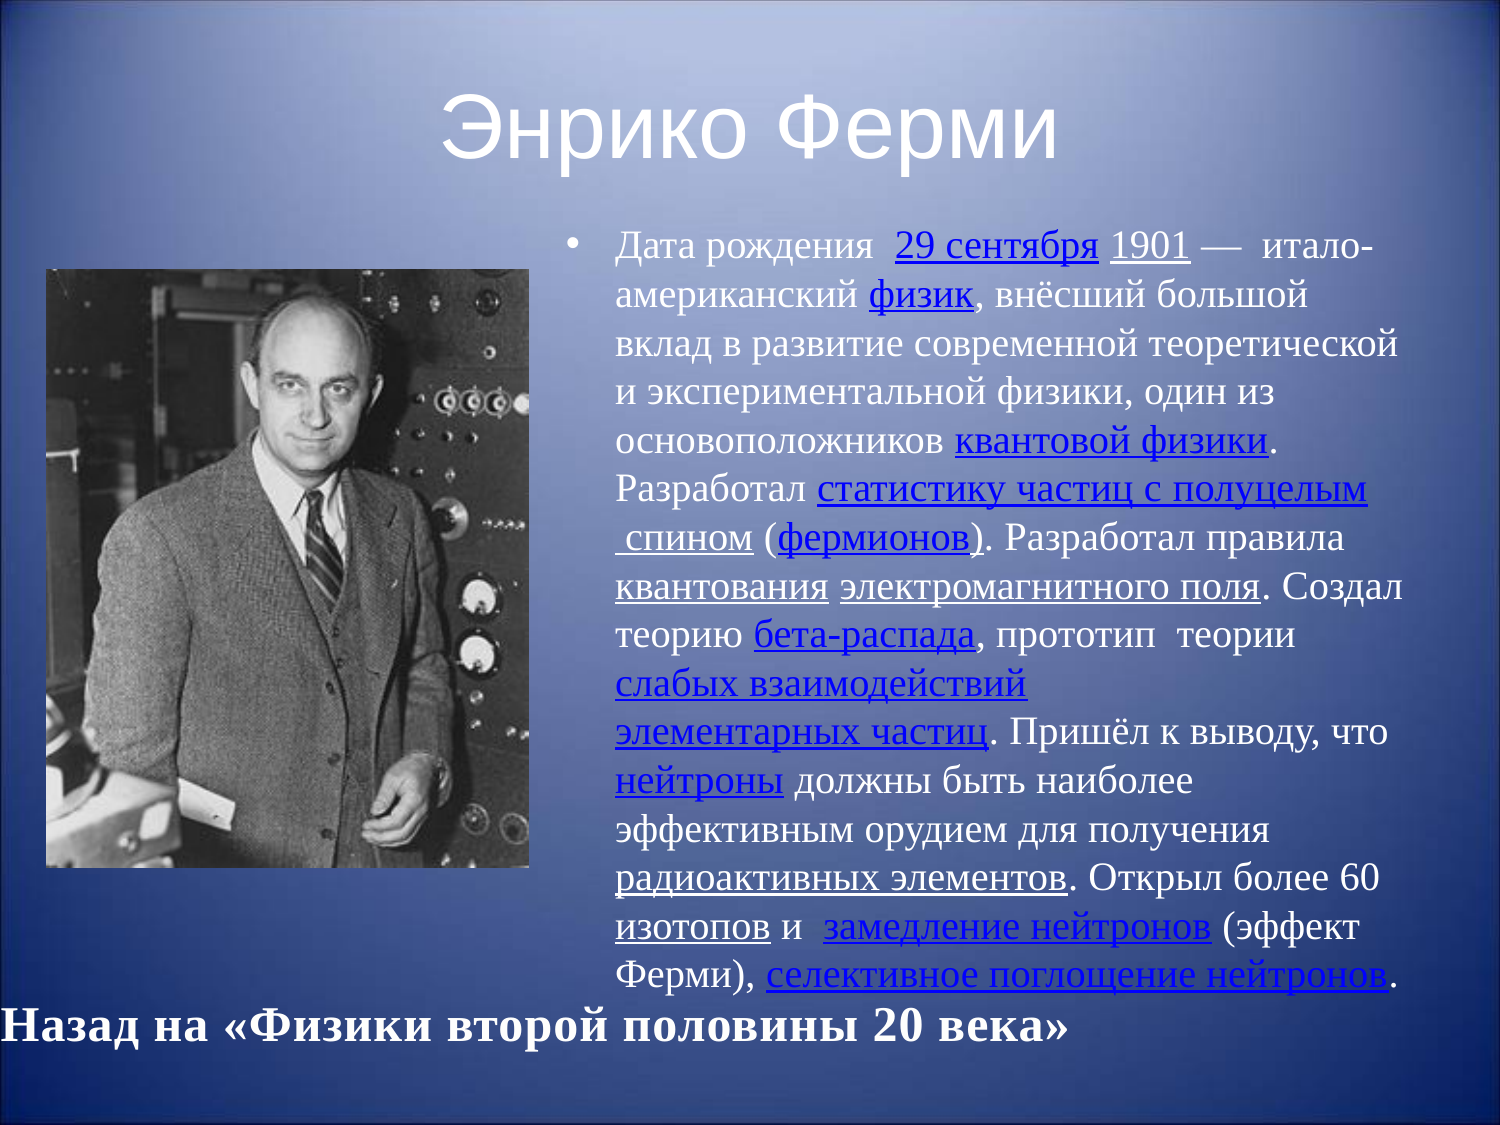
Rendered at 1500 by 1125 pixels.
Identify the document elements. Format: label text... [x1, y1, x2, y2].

text_box Назад на «Физики второй половины 20 века» [0, 984, 1086, 1060]
picture [0, 0, 1500, 1125]
list Дата рождения 29 сентября 1901 — итало-американский физик, внёсший большой вклад в развитие современной теоретической и экспериментальной физики, один из основоположников квантовой физики. Разработал статистику частиц с полуцелым спином (фермионов). Разработал правила квантования электромагнитного поля. Создал теорию бета-распада, прототип теории слабых взаимодействий элементарных частиц. Пришёл к выводу, что нейтроны должны быть наиболее эффективным орудием для получения радиоактивных элементов. Открыл более 60 изотопов и замедление нейтронов (эффект Ферми), селективное поглощение нейтронов. [550, 210, 1426, 1020]
title Энрико Ферми [74, 44, 1426, 200]
